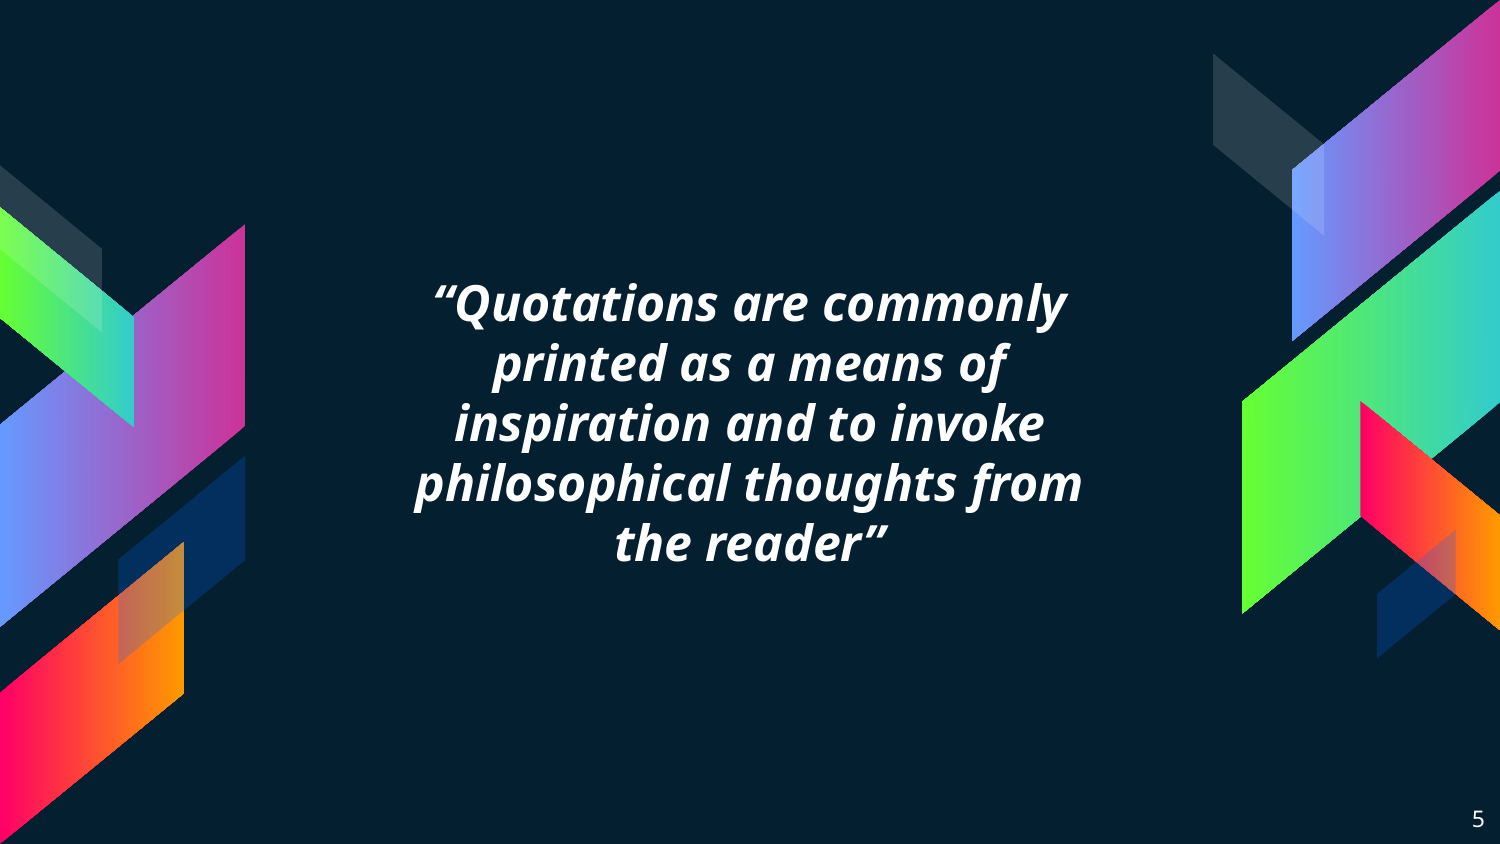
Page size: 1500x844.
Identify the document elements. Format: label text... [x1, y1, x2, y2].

list “Quotations are commonly printed as a means of inspiration and to invoke philosophical thoughts from the reader” [365, 354, 1135, 490]
slide_number ‹#› [1403, 789, 1500, 844]
